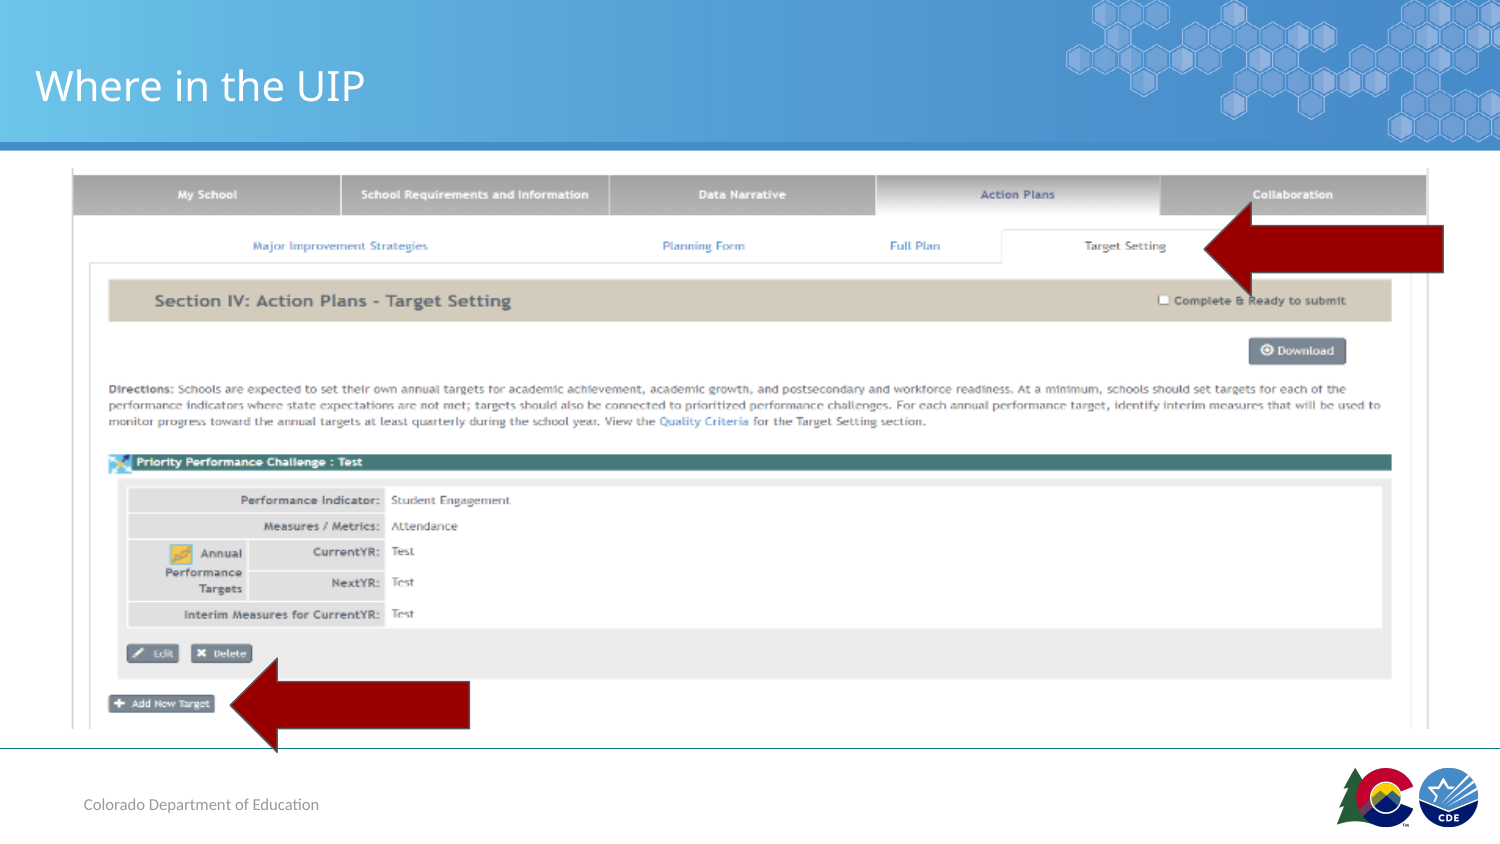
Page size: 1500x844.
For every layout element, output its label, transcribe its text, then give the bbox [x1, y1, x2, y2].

title Where in the UIP [34, 37, 1433, 132]
picture [70, 168, 1430, 729]
picture [1336, 767, 1479, 828]
picture [0, 0, 1500, 151]
text_box [263, 738, 278, 753]
text_box [1434, 225, 1444, 273]
